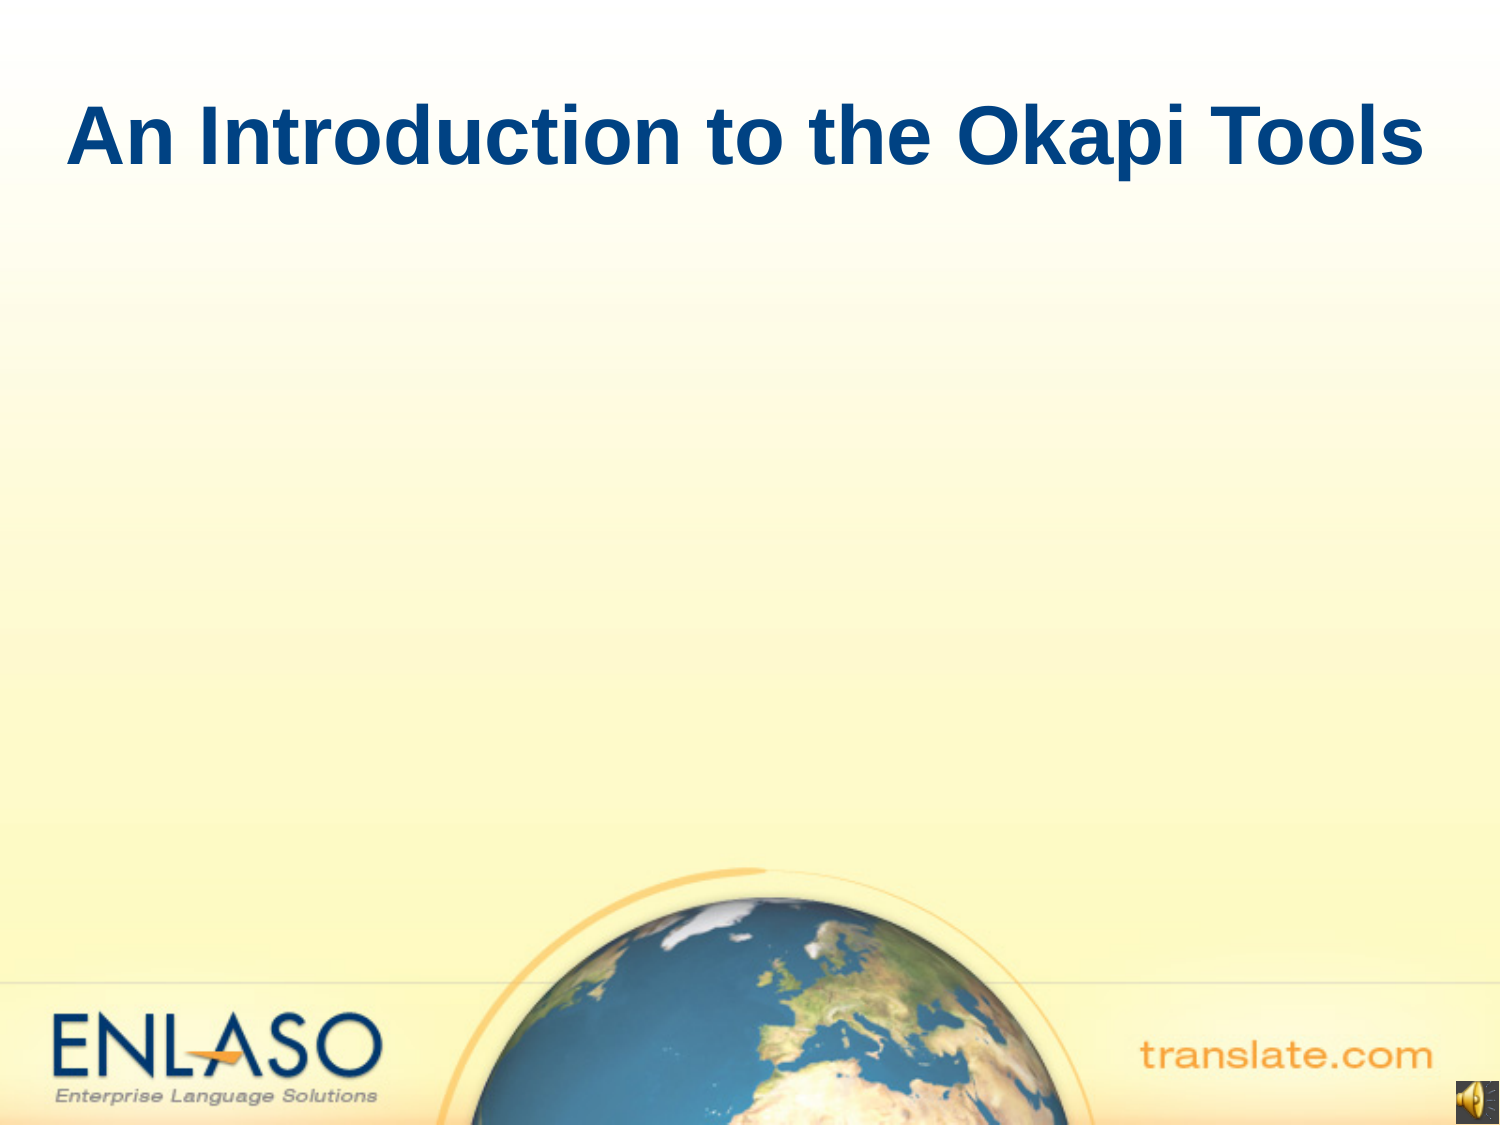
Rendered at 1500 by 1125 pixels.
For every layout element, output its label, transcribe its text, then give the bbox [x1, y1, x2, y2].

picture [0, 0, 1500, 1125]
title An Introduction to the Okapi Tools [49, 37, 1456, 226]
